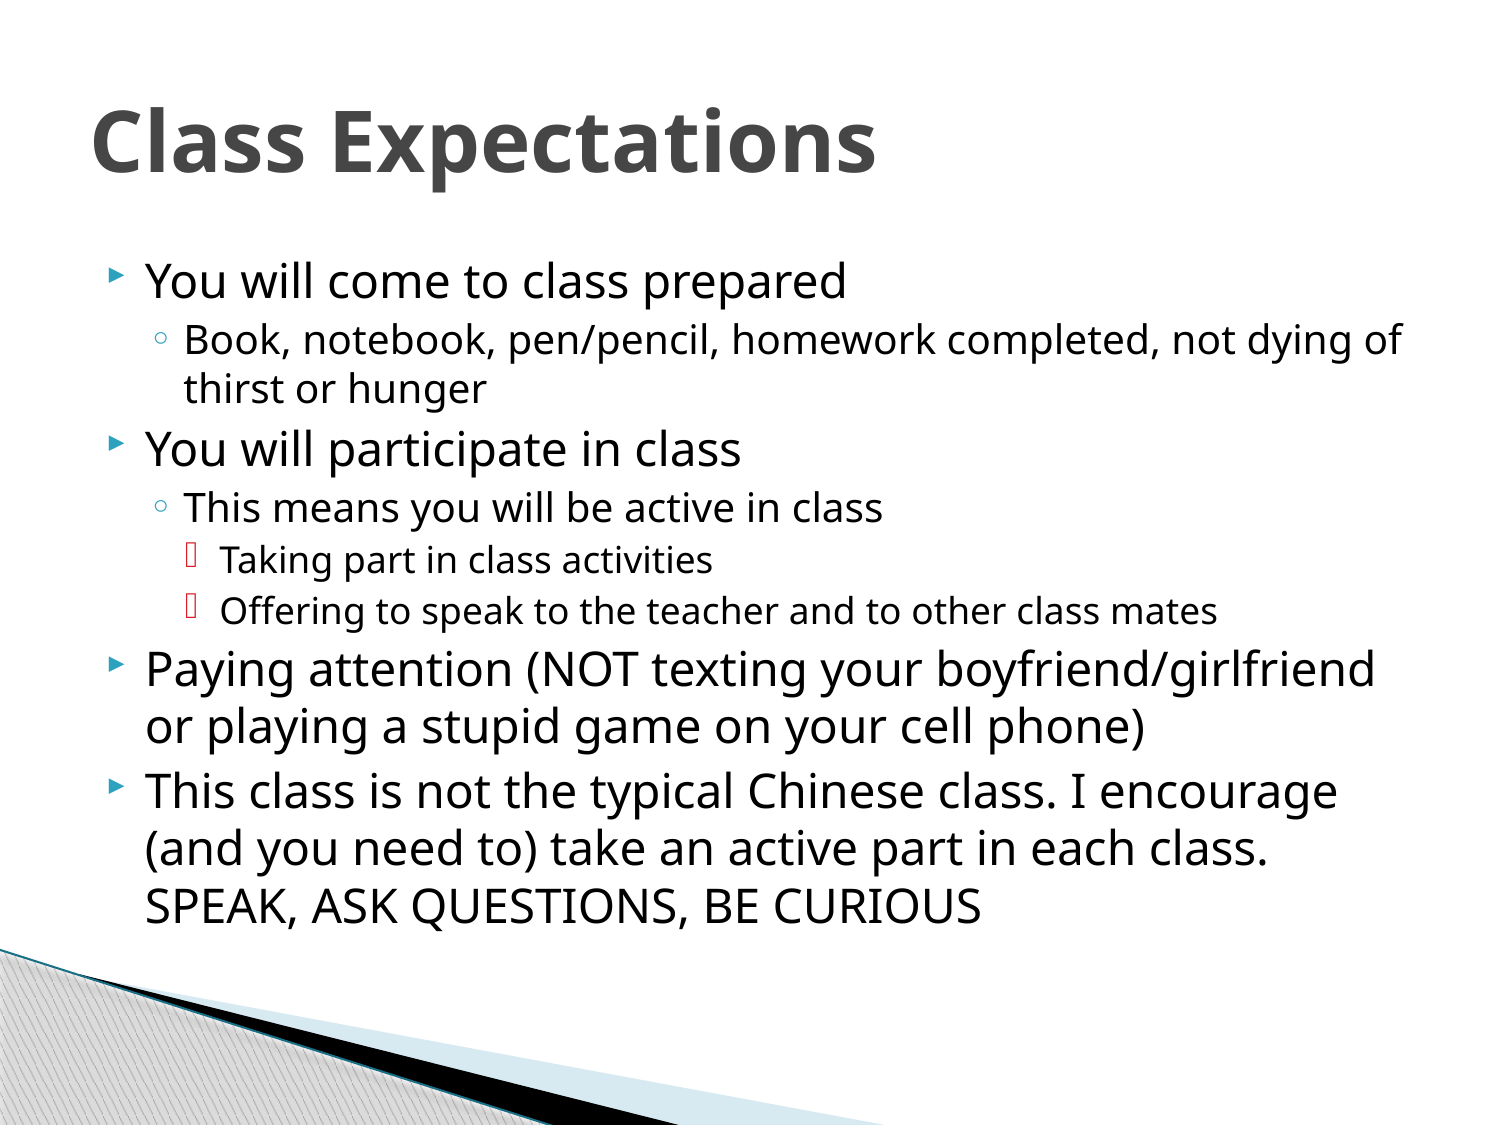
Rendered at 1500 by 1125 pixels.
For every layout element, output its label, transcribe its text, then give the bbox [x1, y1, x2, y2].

title Class Expectations [75, 45, 1425, 233]
list You will come to class prepared Book, notebook, pen/pencil, homework completed, not dying of thirst or hunger You will participate in class This means you will be active in class Taking part in class activities Offering to speak to the teacher and to other class mates Paying attention (NOT texting your boyfriend/girlfriend or playing a stupid game on your cell phone) This class is not the typical Chinese class. I encourage (and you need to) take an active part in each class. SPEAK, ASK QUESTIONS, BE CURIOUS [75, 243, 1425, 986]
